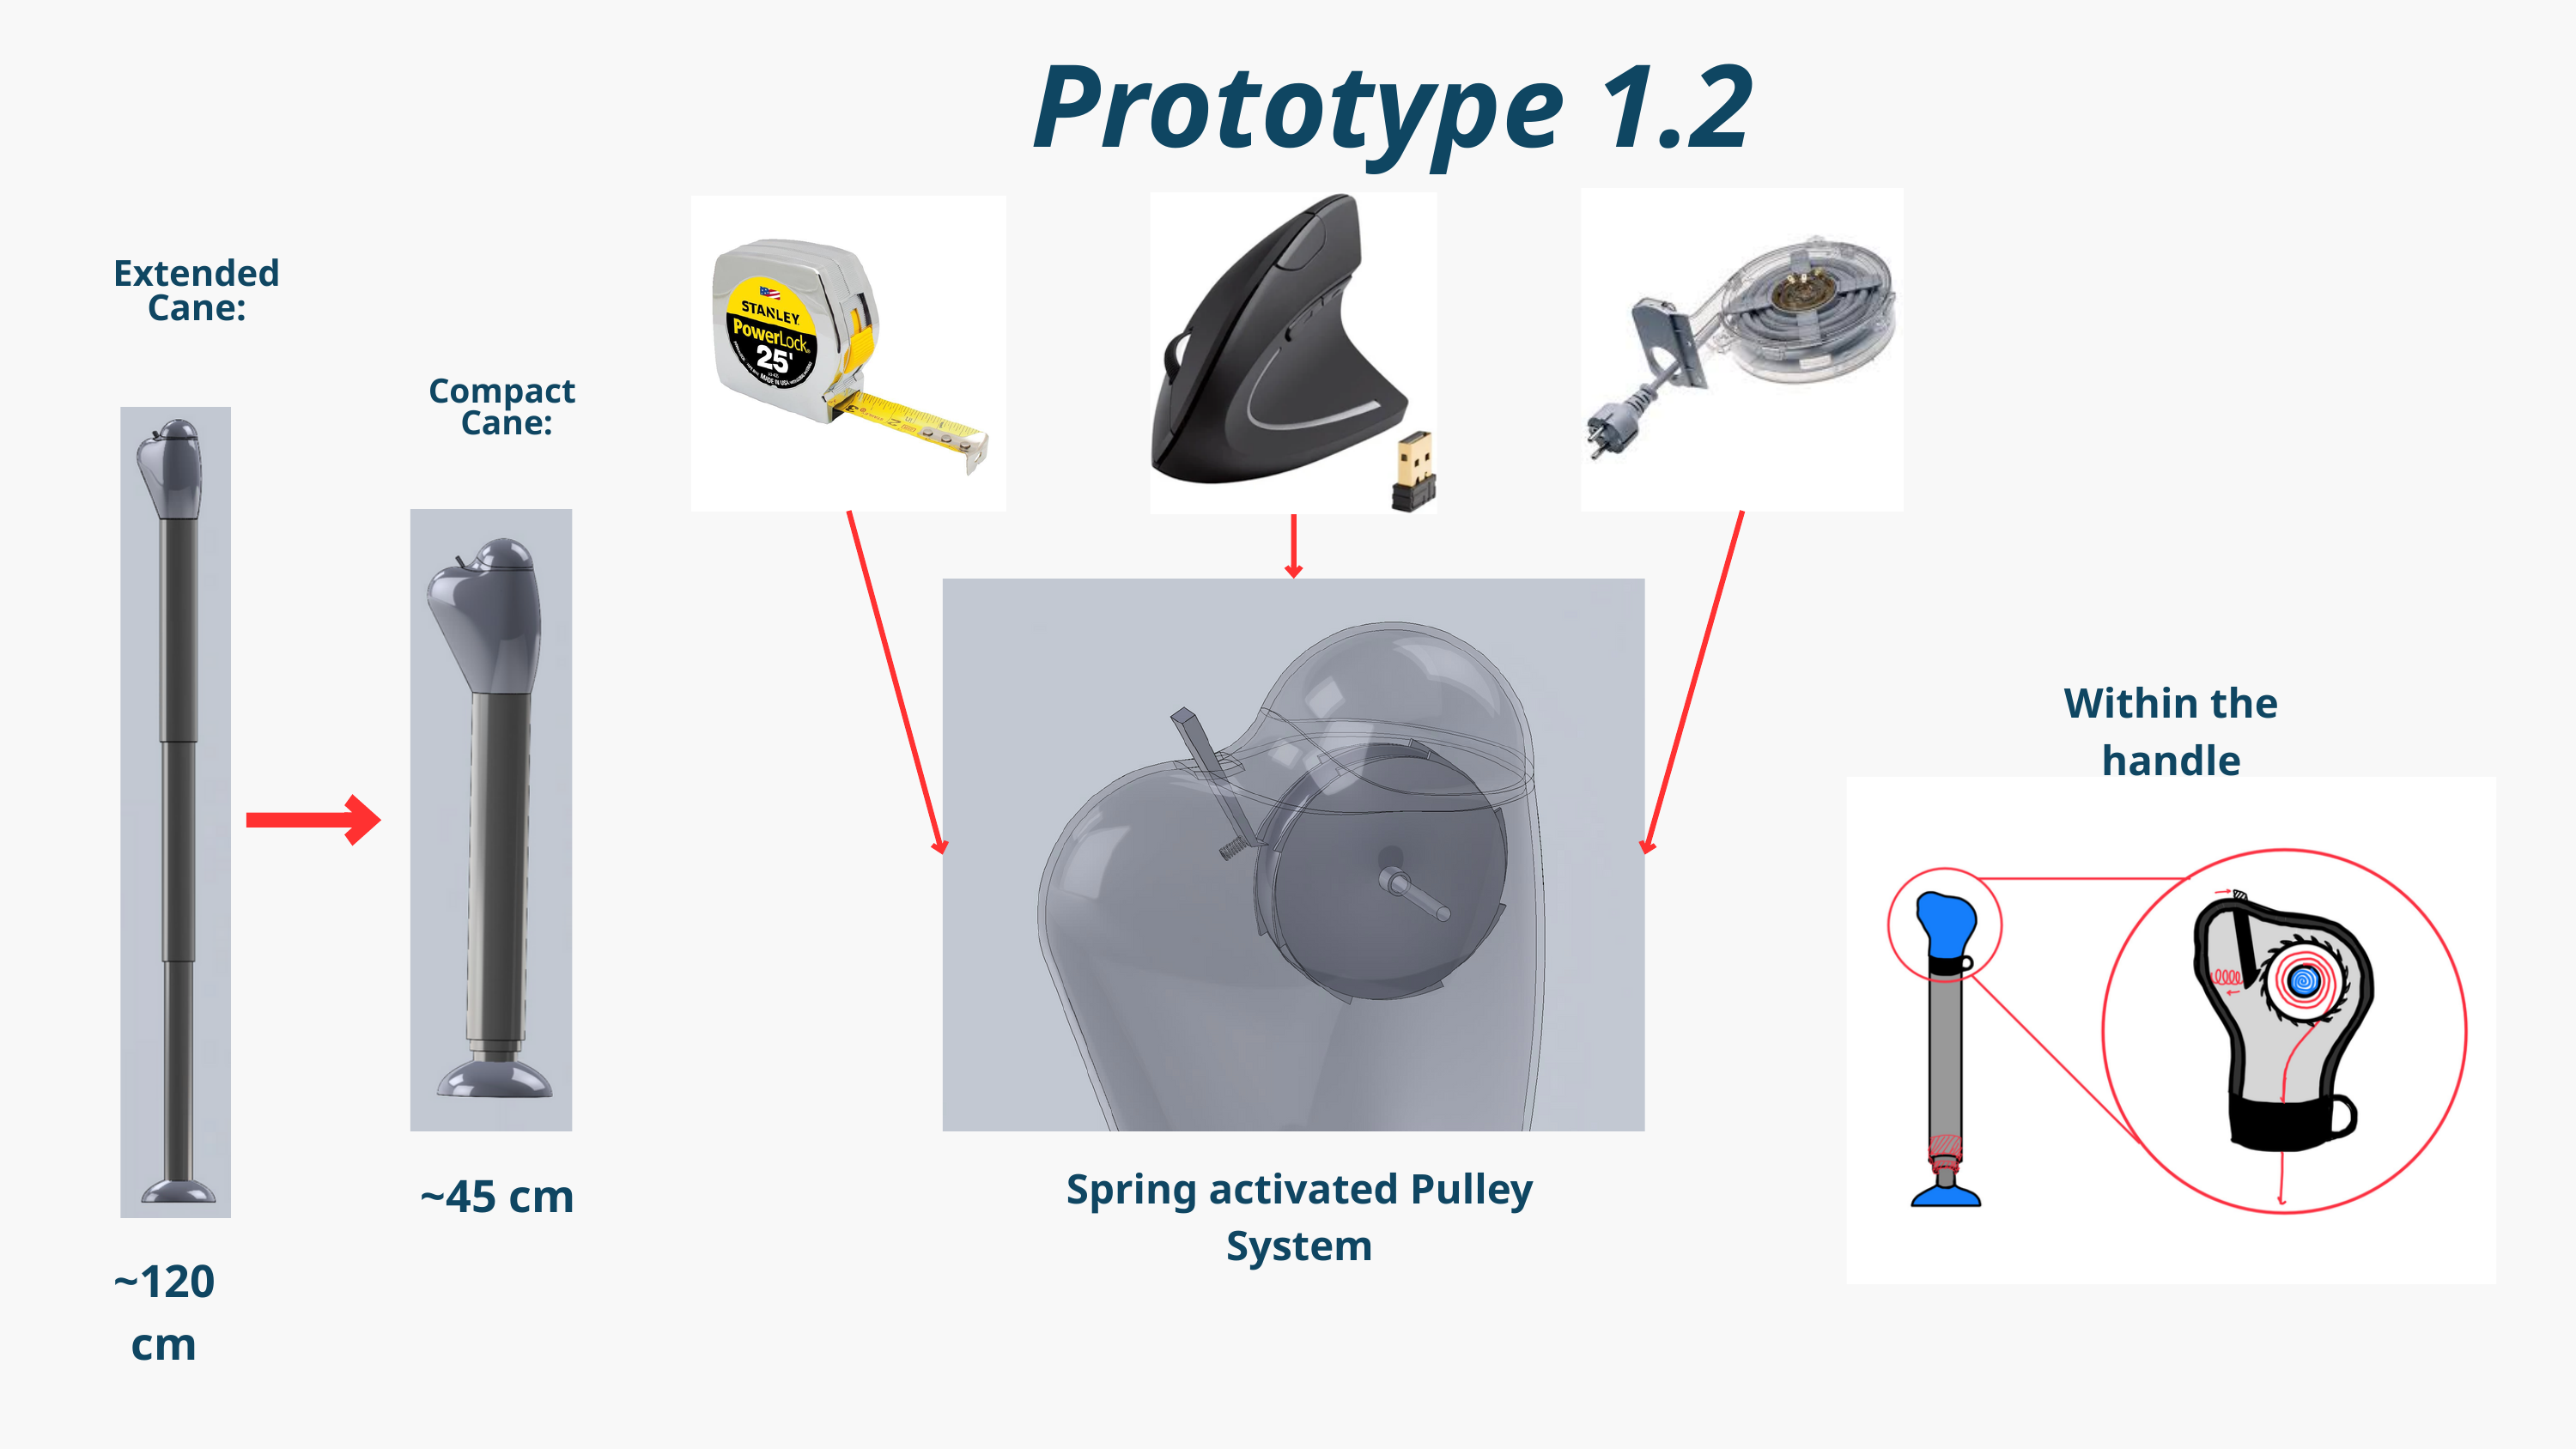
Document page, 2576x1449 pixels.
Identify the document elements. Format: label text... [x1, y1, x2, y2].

text_box [1846, 777, 2497, 1284]
text_box Within the handle [1998, 669, 2344, 784]
text_box [1150, 192, 1437, 515]
text_box [246, 814, 382, 827]
text_box [848, 511, 947, 855]
text_box [120, 407, 231, 1218]
text_box Extended Cane: [71, 258, 323, 328]
text_box [690, 196, 1006, 512]
text_box ~120 cm [74, 1244, 255, 1370]
text_box [410, 509, 573, 1131]
text_box ~45 cm [420, 1158, 576, 1222]
text_box [1581, 188, 1905, 512]
text_box Compact Cane: [381, 378, 633, 442]
text_box Prototype 1.2 [992, 9, 1794, 170]
text_box [942, 579, 1645, 1131]
text_box Spring activated Pulley System [992, 1155, 1608, 1270]
